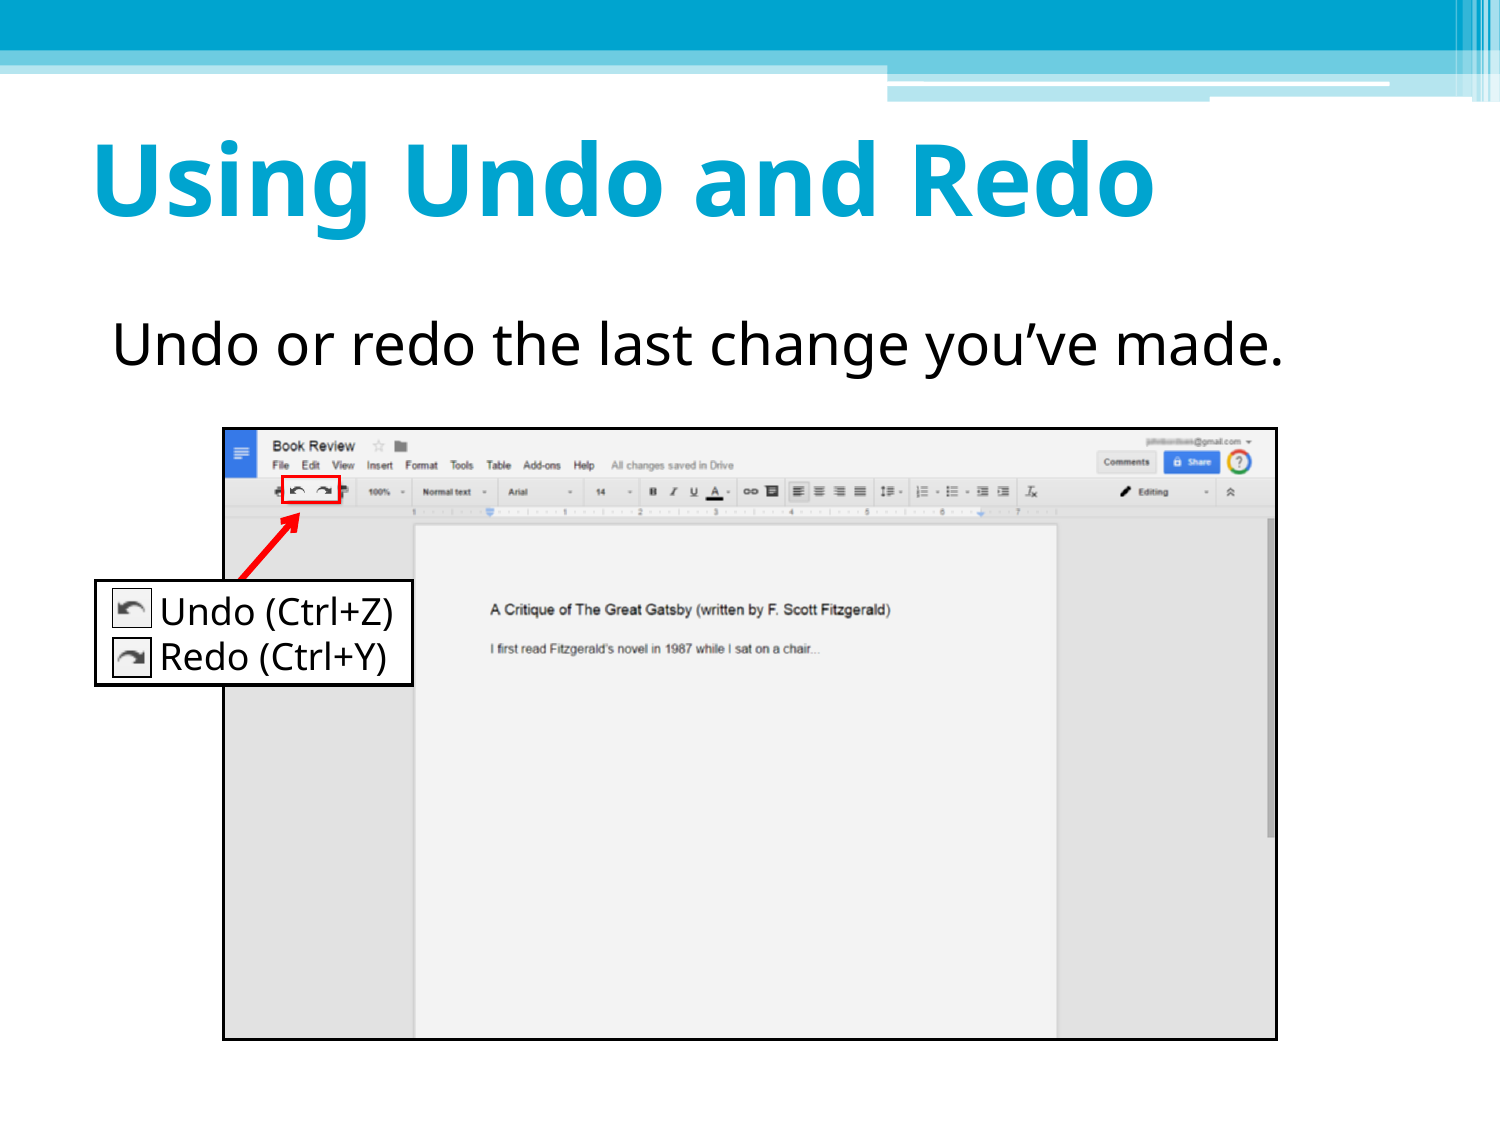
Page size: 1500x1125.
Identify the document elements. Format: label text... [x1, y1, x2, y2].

picture [224, 430, 1275, 1038]
picture [113, 589, 151, 627]
picture [113, 638, 150, 677]
list Undo or redo the last change you’ve made. [75, 299, 1418, 450]
title Using Undo and Redo [75, 90, 1418, 263]
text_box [212, 512, 300, 613]
text_box Undo (Ctrl+Z) Redo (Ctrl+Y) [95, 580, 224, 685]
